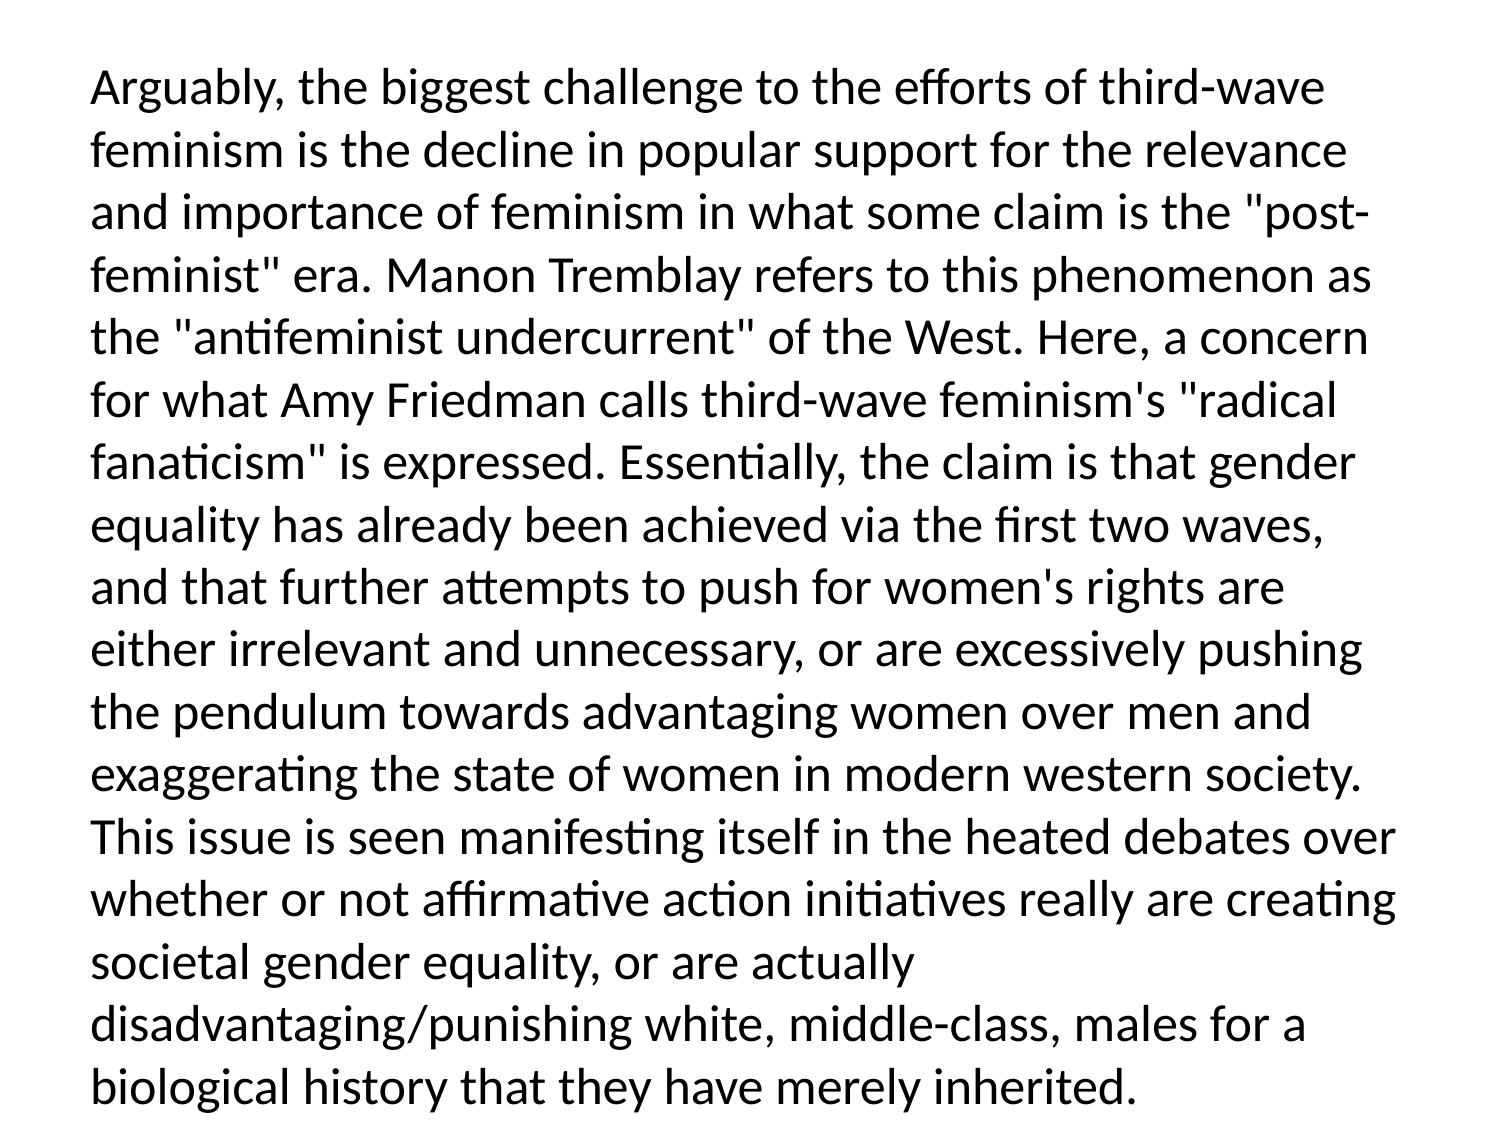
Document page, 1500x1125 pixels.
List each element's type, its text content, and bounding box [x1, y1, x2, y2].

list Arguably, the biggest challenge to the efforts of third-wave feminism is the decline in popular support for the relevance and importance of feminism in what some claim is the "post-feminist" era. Manon Tremblay refers to this phenomenon as the "antifeminist undercurrent" of the West. Here, a concern for what Amy Friedman calls third-wave feminism's "radical fanaticism" is expressed. Essentially, the claim is that gender equality has already been achieved via the first two waves, and that further attempts to push for women's rights are either irrelevant and unnecessary, or are excessively pushing the pendulum towards advantaging women over men and exaggerating the state of women in modern western society. This issue is seen manifesting itself in the heated debates over whether or not affirmative action initiatives really are creating societal gender equality, or are actually disadvantaging/punishing white, middle-class, males for a biological history that they have merely inherited. [75, 45, 1425, 1076]
